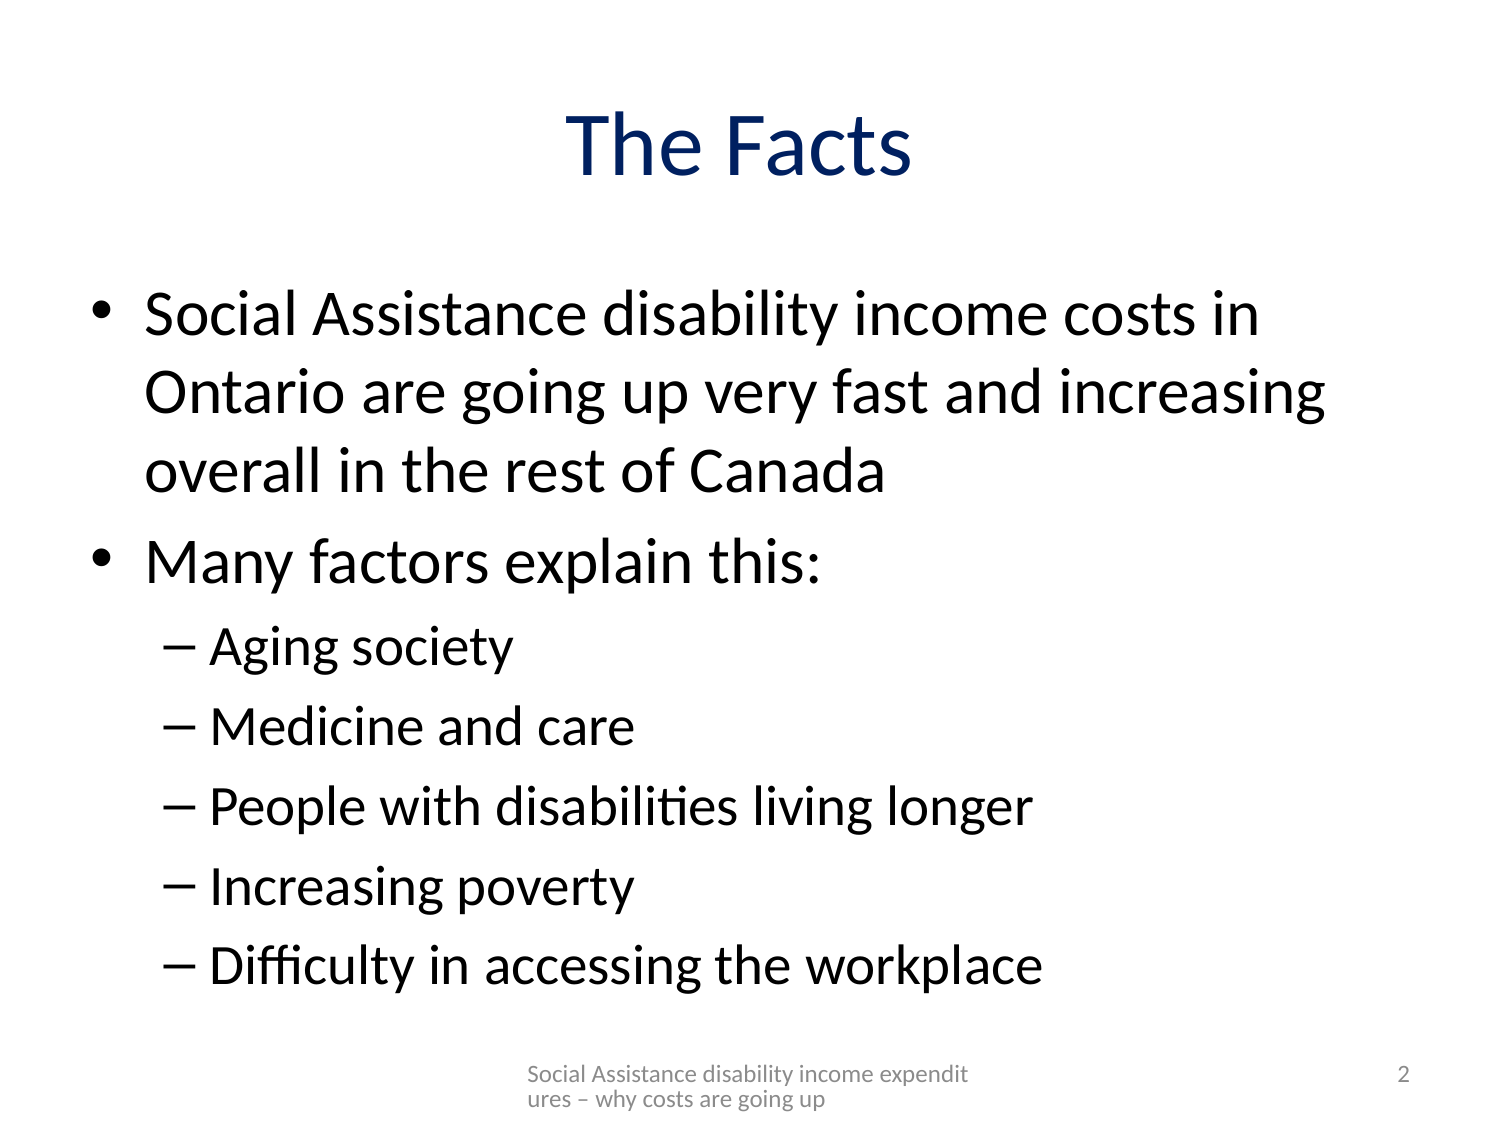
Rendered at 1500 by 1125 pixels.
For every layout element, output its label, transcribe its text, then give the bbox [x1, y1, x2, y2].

slide_number 2 [1074, 1042, 1425, 1103]
list Social Assistance disability income costs in Ontario are going up very fast and increasing overall in the rest of Canada Many factors explain this: Aging society Medicine and care People with disabilities living longer Increasing poverty Difficulty in accessing the workplace [75, 262, 1425, 1005]
title The Facts [75, 45, 1425, 233]
footer Social Assistance disability income expenditures – why costs are going up [512, 1042, 988, 1103]
